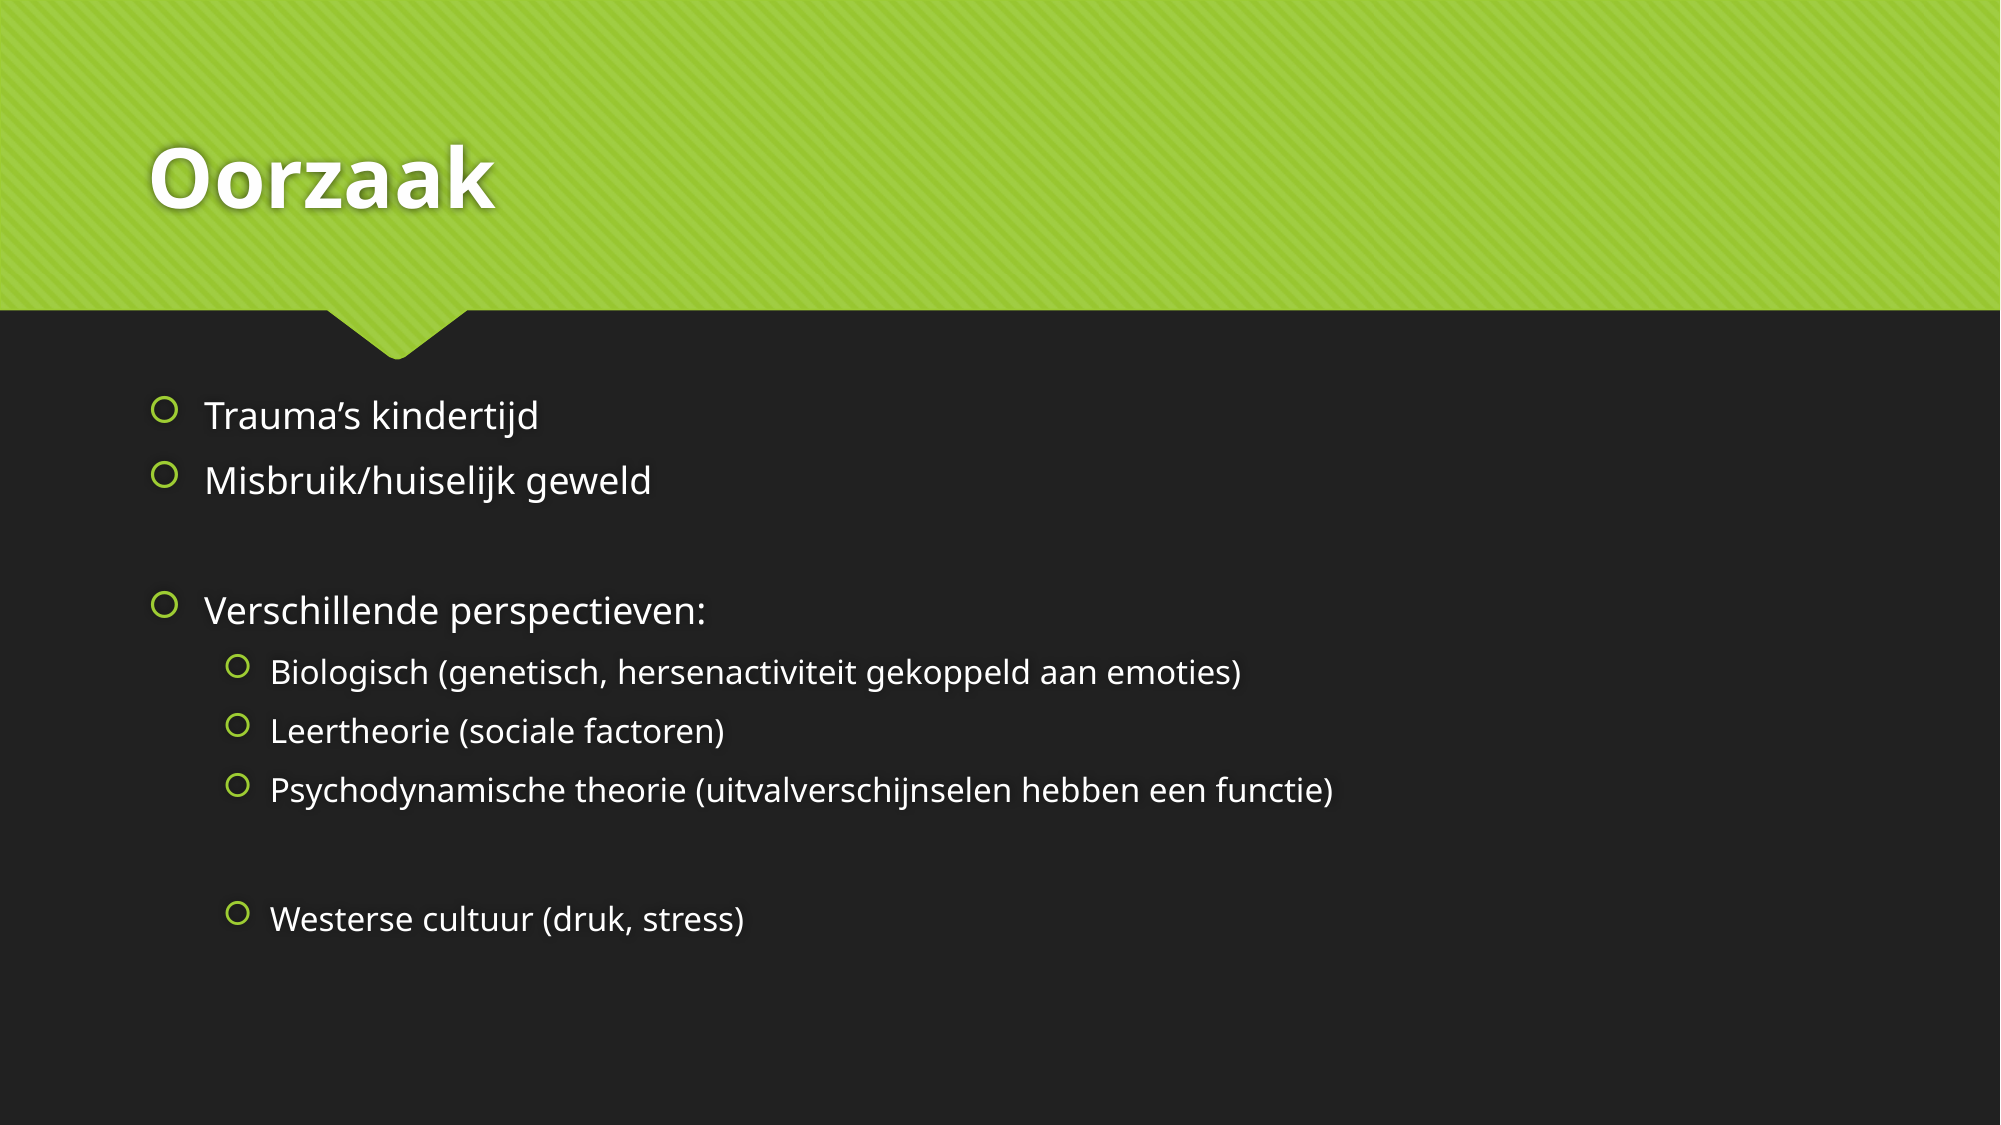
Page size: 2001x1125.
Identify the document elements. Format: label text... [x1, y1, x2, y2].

list Trauma’s kindertijd Misbruik/huiselijk geweld Verschillende perspectieven: Biologisch (genetisch, hersenactiviteit gekoppeld aan emoties) Leertheorie (sociale factoren) Psychodynamische theorie (uitvalverschijnselen hebben een functie) Westerse cultuur (druk, stress) [132, 433, 1865, 1031]
title Oorzaak [132, 73, 1868, 233]
